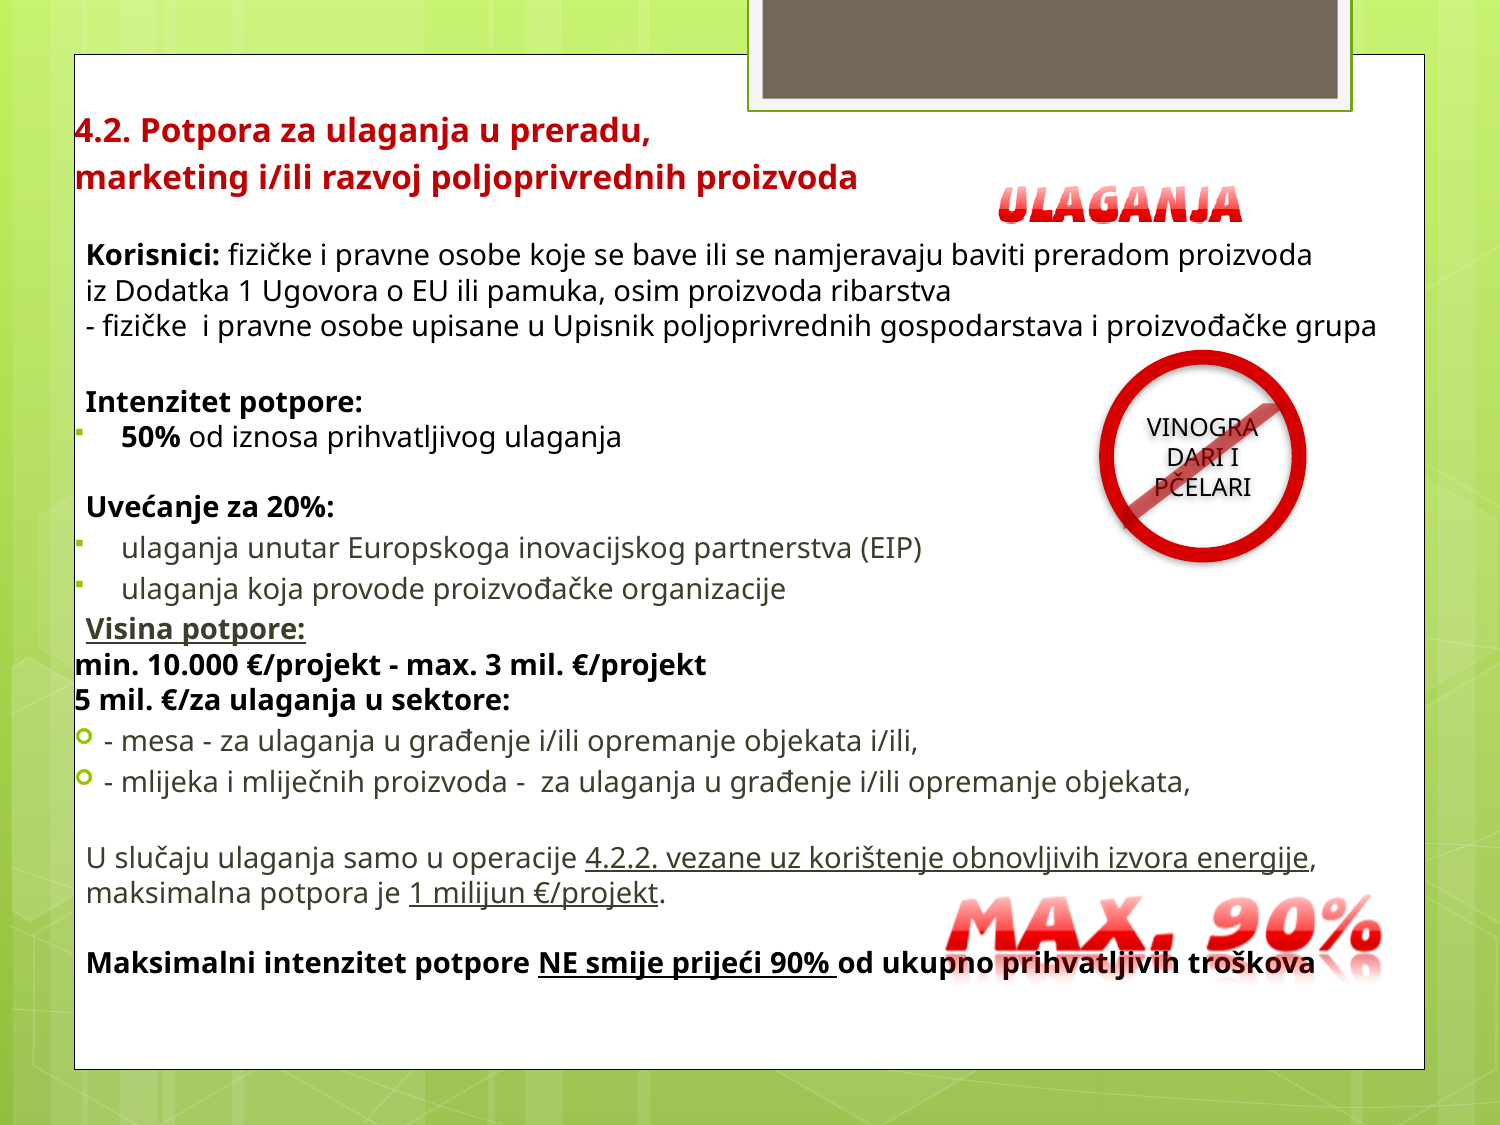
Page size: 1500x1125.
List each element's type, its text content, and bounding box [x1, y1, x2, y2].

text_box VINOGRADARI I PČELARI [1097, 348, 1308, 564]
picture [941, 893, 1391, 1014]
text_box [1122, 402, 1291, 531]
picture [995, 184, 1244, 224]
list 4.2. Potpora za ulaganja u preradu, marketing i/ili razvoj poljoprivrednih proizvoda Korisnici: fizičke i pravne osobe koje se bave ili se namjeravaju baviti preradom proizvoda iz Dodatka 1 Ugovora o EU ili pamuka, osim proizvoda ribarstva - fizičke i pravne osobe upisane u Upisnik poljoprivrednih gospodarstava i proizvođačke grupa Intenzitet potpore: 50% od iznosa prihvatljivog ulaganja Uvećanje za 20%: ulaganja unutar Europskoga inovacijskog partnerstva (EIP) ulaganja koja provode proizvođačke organizacije Visina potpore: min. 10.000 €/projekt - max. 3 mil. €/projekt 5 mil. €/za ulaganja u sektore: - mesa - za ulaganja u građenje i/ili opremanje objekata i/ili, - mlijeka i mliječnih proizvoda - za ulaganja u građenje i/ili opremanje objekata, U slučaju ulaganja samo u operacije 4.2.2. vezane uz korištenje obnovljivih izvora energije, maksimalna potpora je 1 milijun €/projekt. Maksimalni intenzitet potpore NE smije prijeći 90% od ukupno prihvatljivih troškova [59, 101, 1454, 1043]
